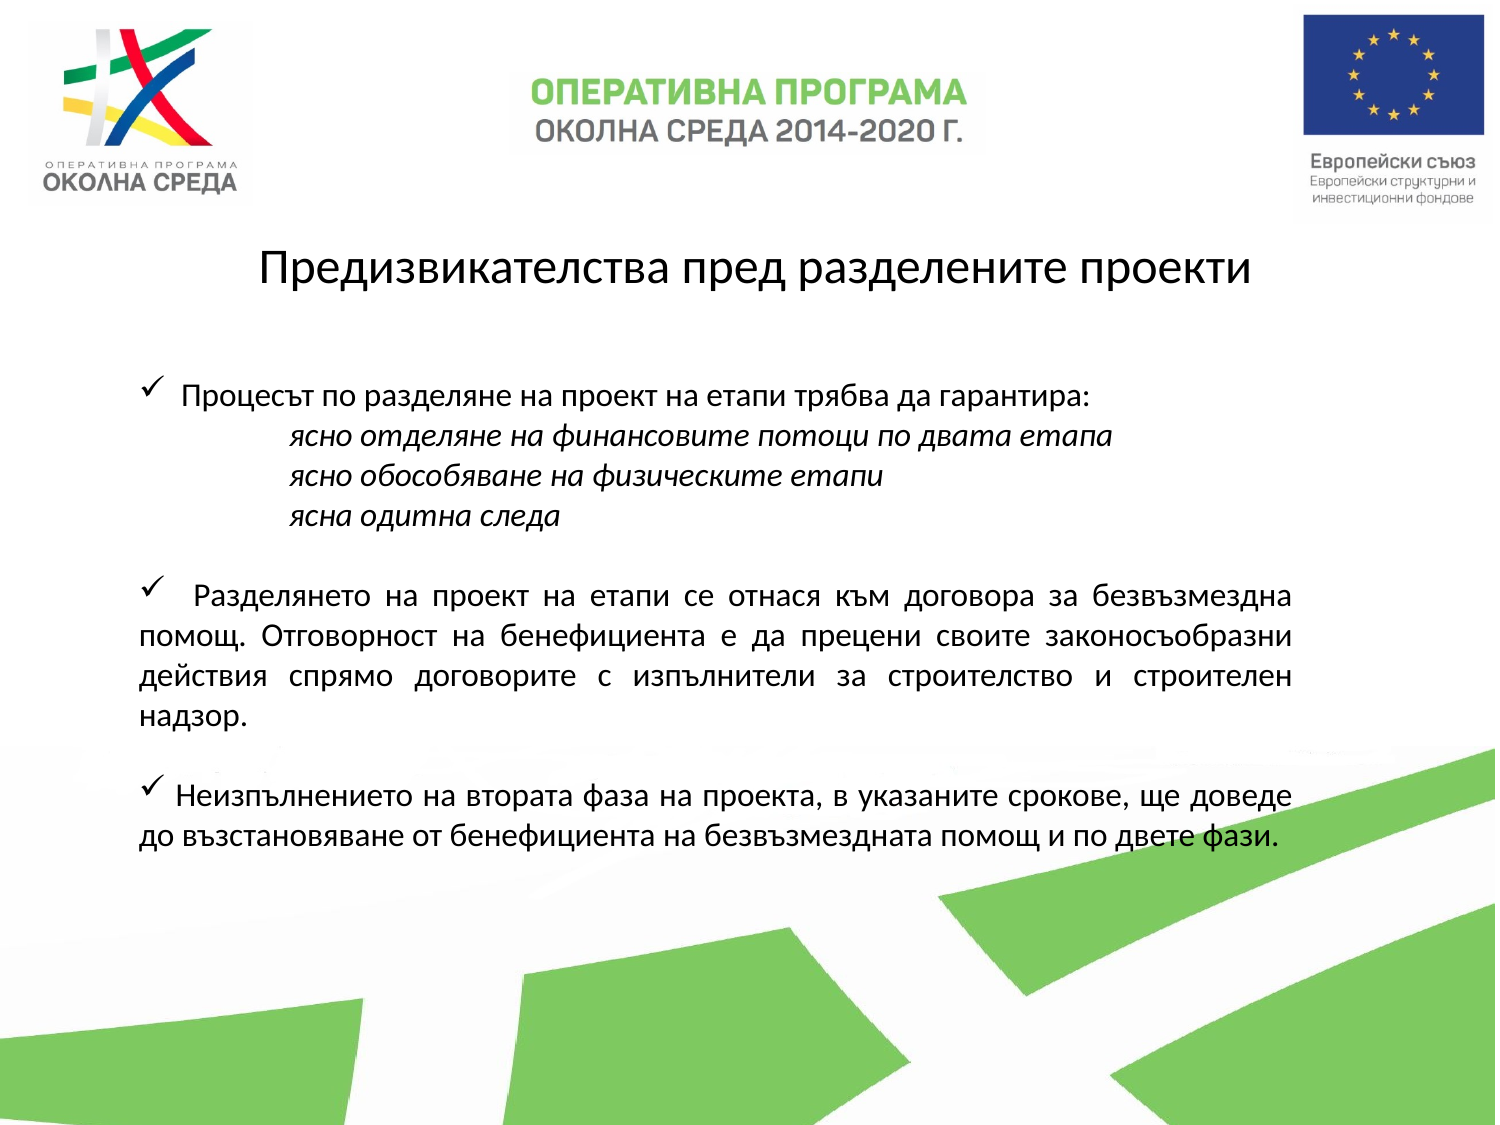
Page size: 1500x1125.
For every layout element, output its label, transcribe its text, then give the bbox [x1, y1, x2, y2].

picture [509, 72, 986, 156]
picture [28, 21, 254, 206]
picture [1293, 3, 1493, 224]
title Предизвикателства пред разделените проекти [118, 172, 1393, 414]
text_box Процесът по разделяне на проект на етапи трябва да гарантира: ясно отделяне на финансовите потоци по двата етапа ясно обособяване на физическите етапи ясна одитна следа Разделянето на проект на етапи се отнася към договора за безвъзмездна помощ. Отговорност на бенефициента е да прецени своите законосъобразни действия спрямо договорите с изпълнители за строителство и строителен надзор. Неизпълнението на втората фаза на проекта, в указаните срокове, ще доведе до възстановяване от бенефициента на безвъзмездната помощ и по двете фази. [123, 326, 1309, 745]
picture [0, 746, 1496, 1125]
